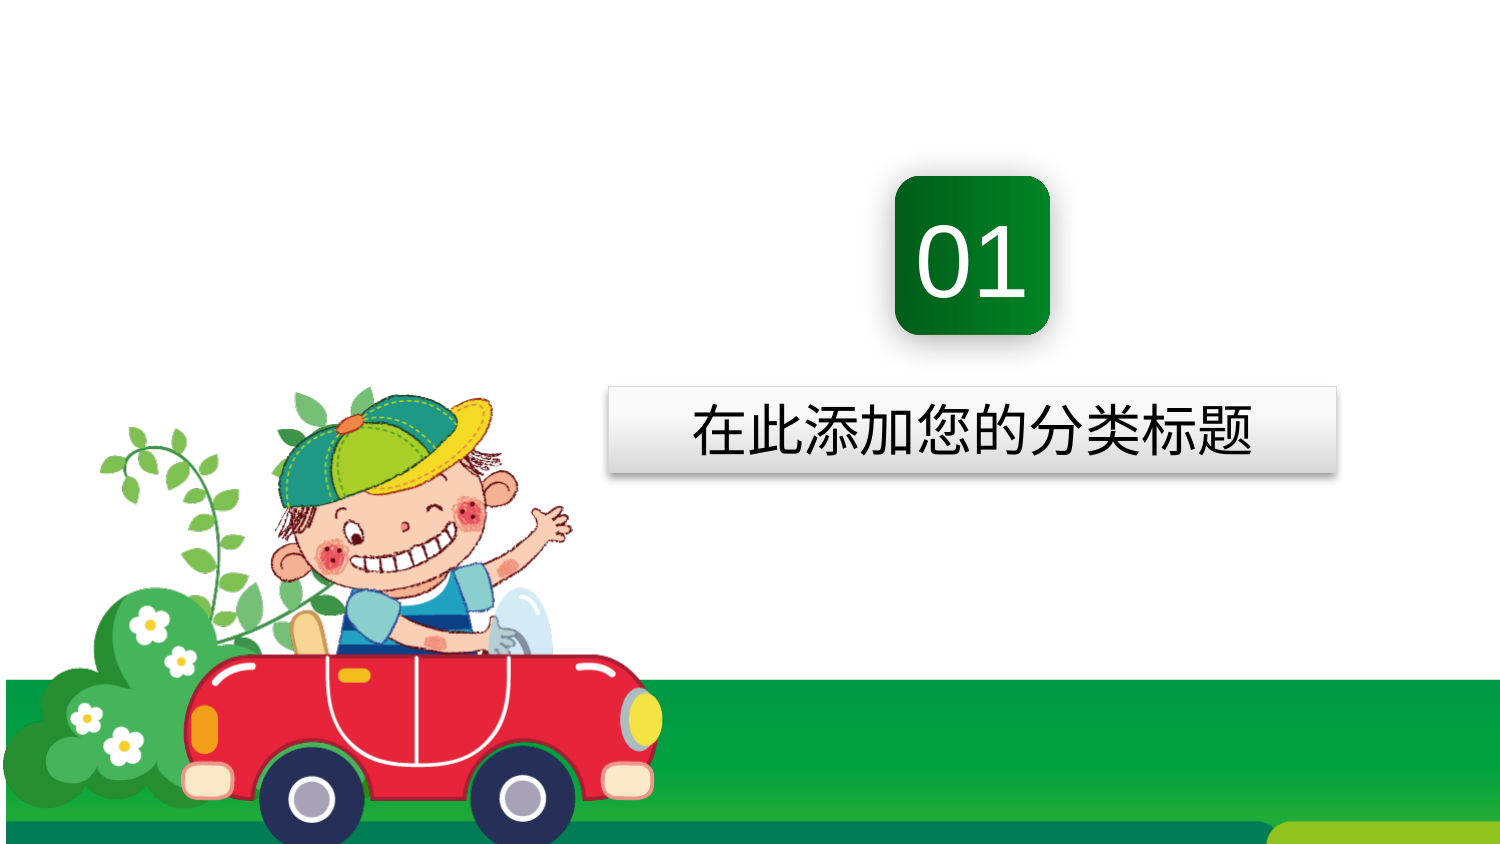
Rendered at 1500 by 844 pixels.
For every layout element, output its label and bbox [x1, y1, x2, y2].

text_box [3, 386, 1500, 844]
text_box [880, 175, 1065, 336]
